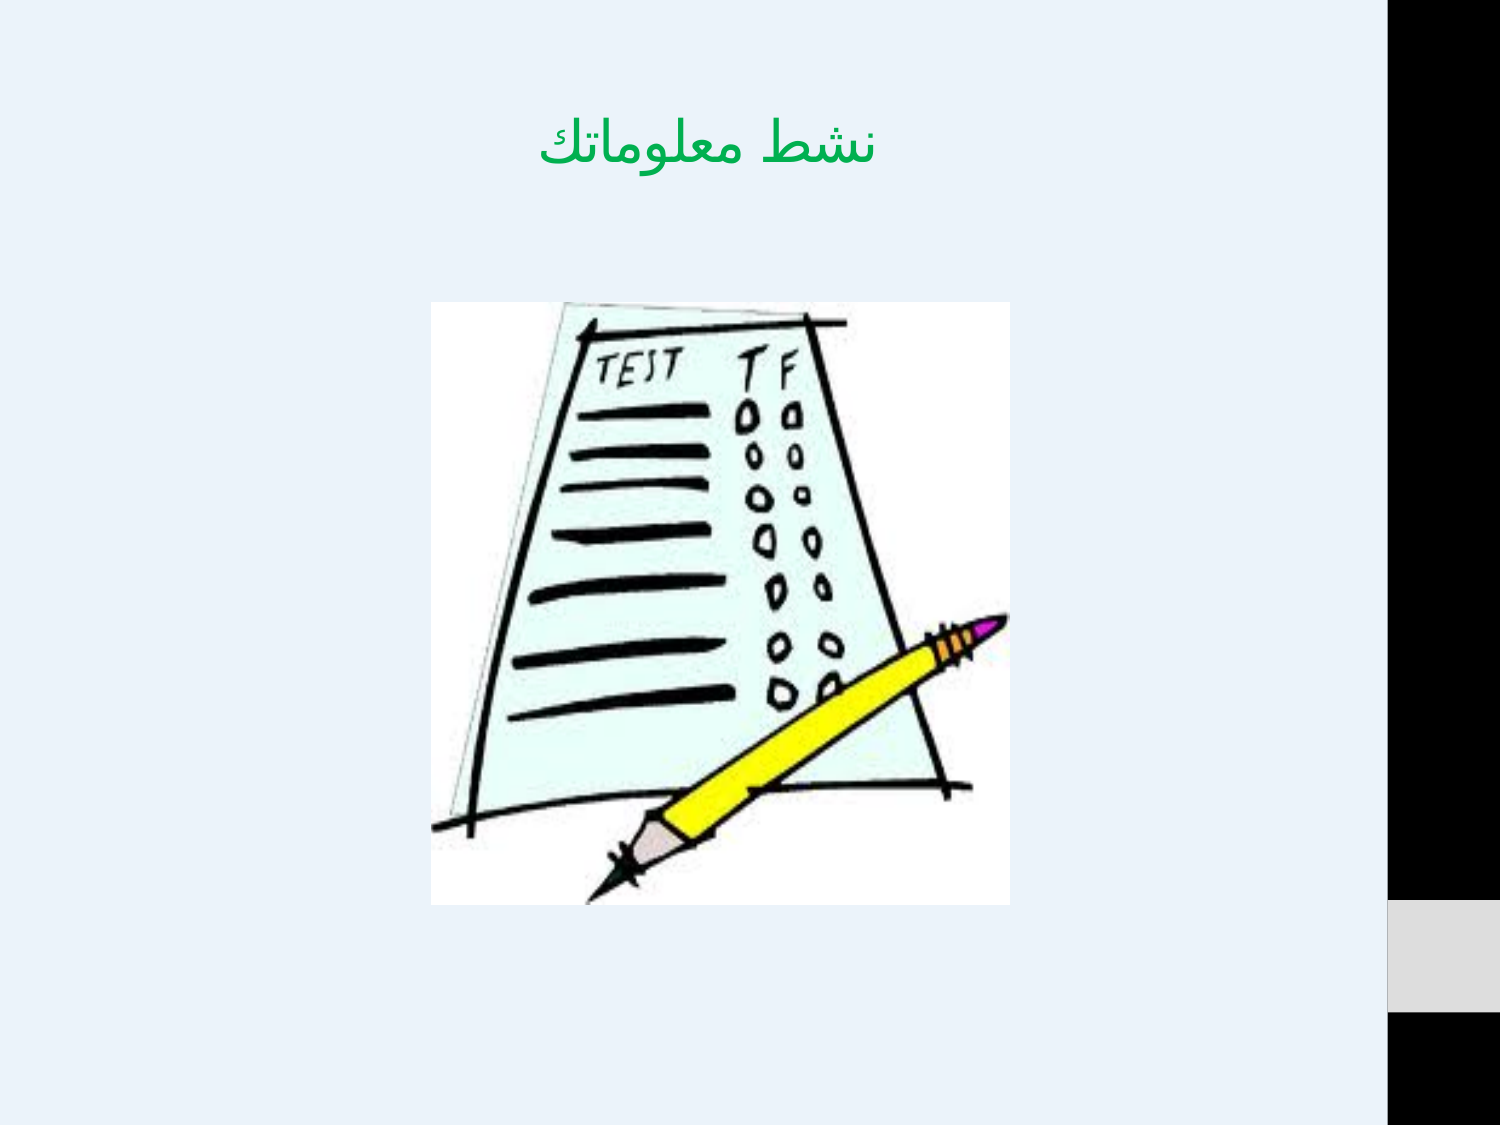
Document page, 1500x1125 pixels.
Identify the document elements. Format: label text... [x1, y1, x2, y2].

title نشط معلوماتك [75, 45, 1325, 233]
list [430, 302, 1011, 906]
